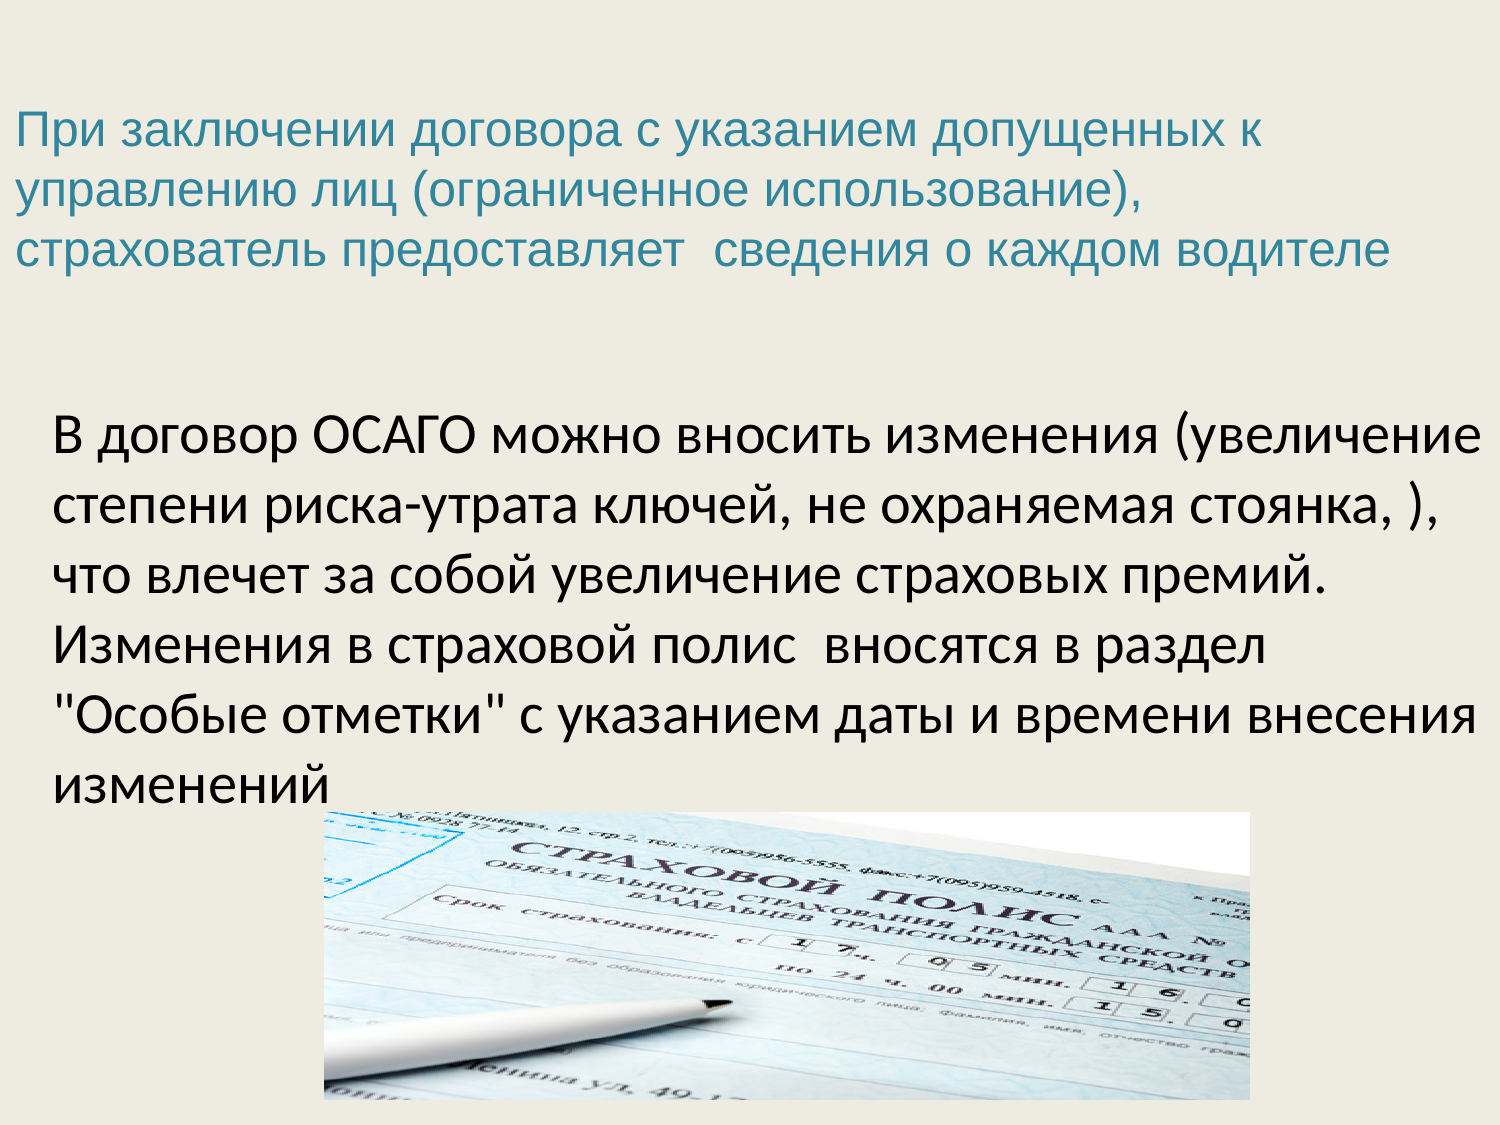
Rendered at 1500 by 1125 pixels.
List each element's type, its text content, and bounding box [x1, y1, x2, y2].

picture [324, 812, 1251, 1101]
text_box При заключении договора с указанием допущенных к управлению лиц (ограниченное использование), страхователь предоставляет сведения о каждом водителе [0, 88, 1457, 329]
text_box В договор ОСАГО можно вносить изменения (увеличение степени риска-утрата ключей, не охраняемая стоянка, ), что влечет за собой увеличение страховых премий. Изменения в страховой полис вносятся в раздел "Особые отметки" с указанием даты и времени внесения изменений [37, 387, 1500, 1063]
